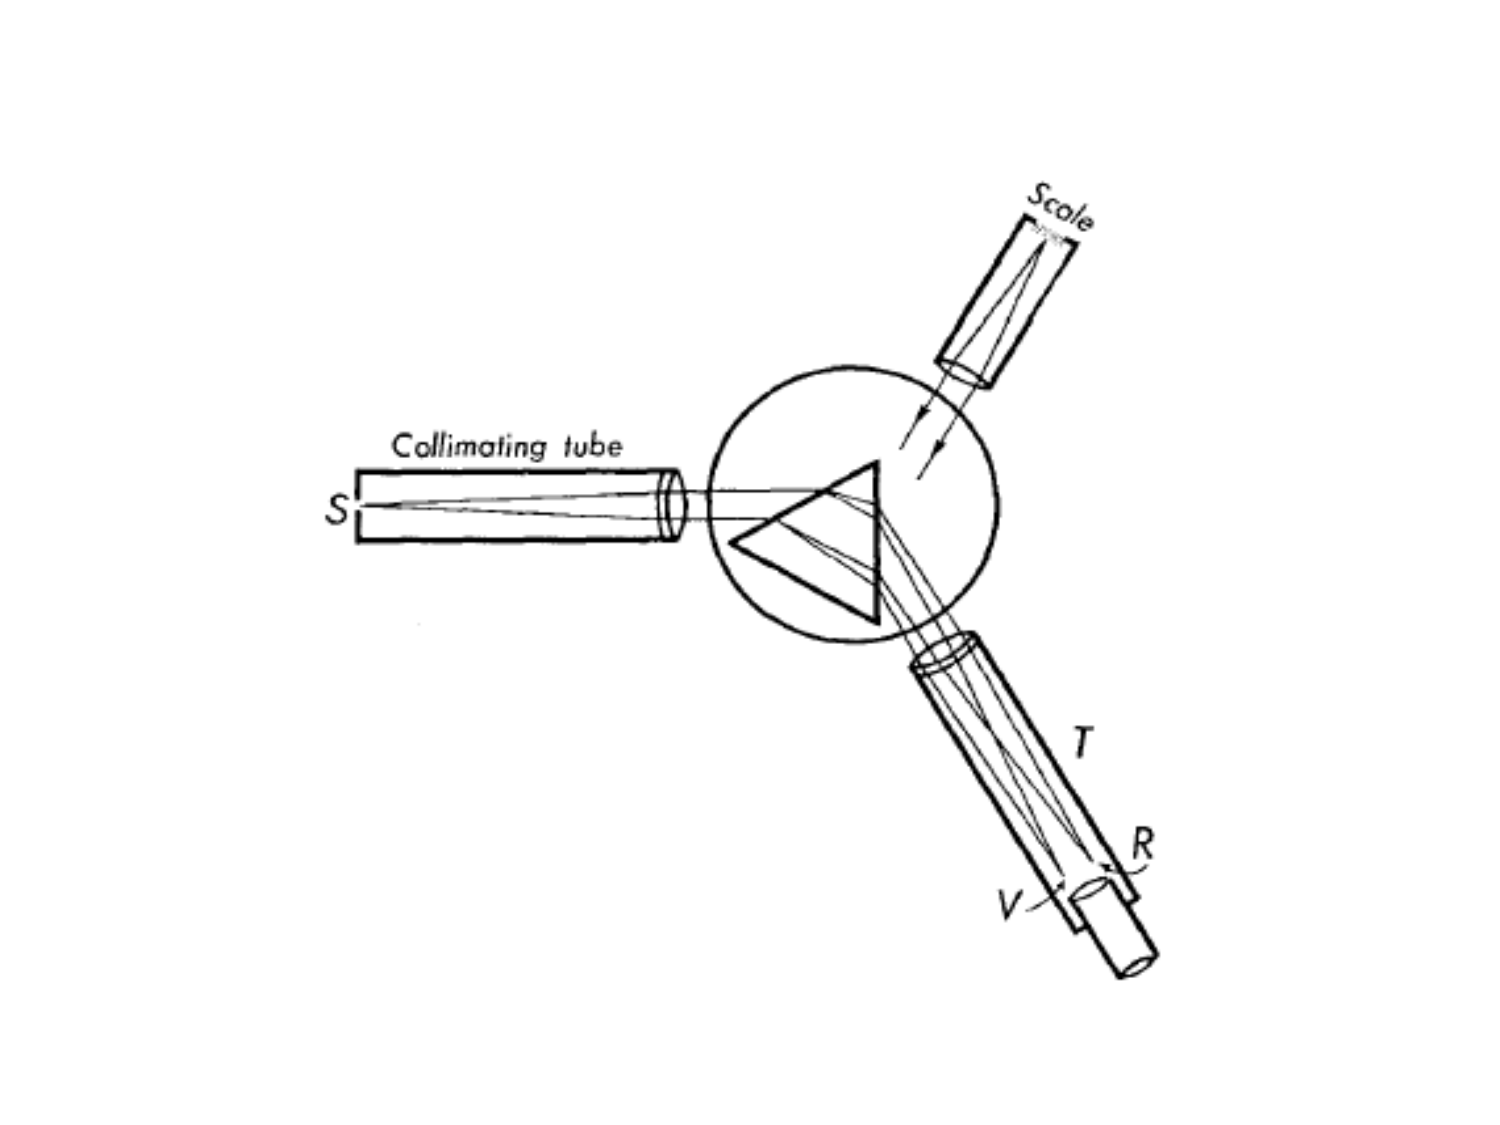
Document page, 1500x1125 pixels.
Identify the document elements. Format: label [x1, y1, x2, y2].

picture [299, 149, 1251, 988]
